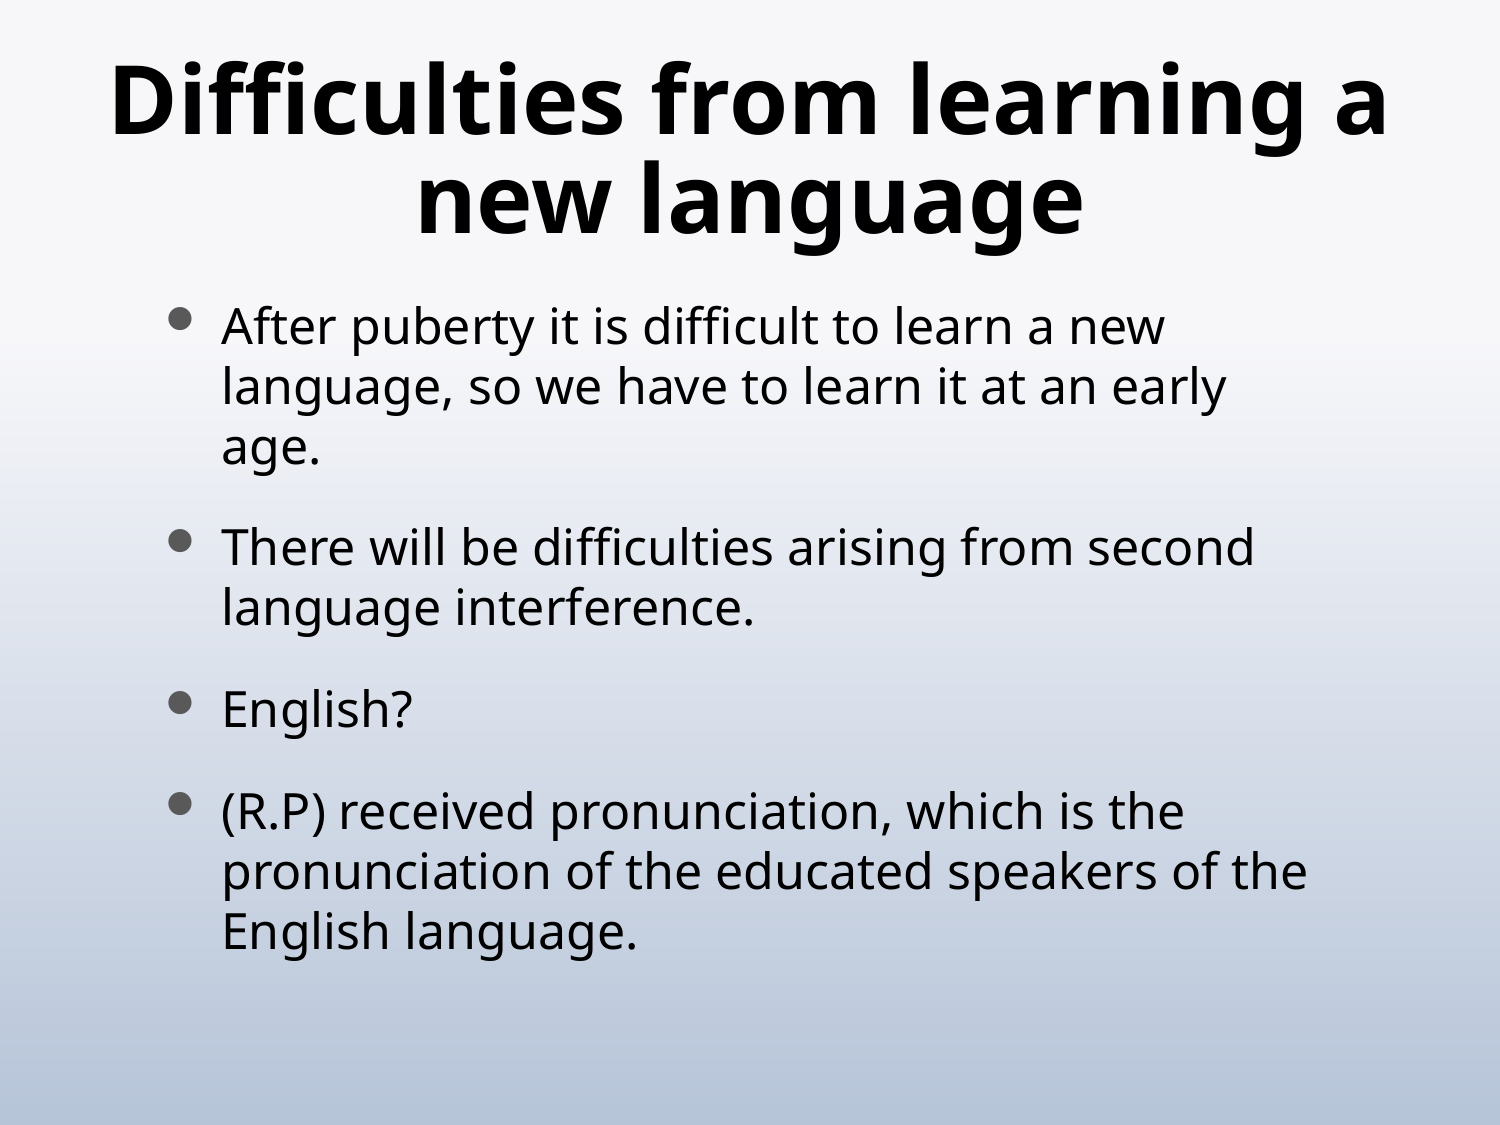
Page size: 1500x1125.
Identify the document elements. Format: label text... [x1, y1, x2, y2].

title Difficulties from learning a new language [75, 45, 1425, 263]
list After puberty it is difficult to learn a new language, so we have to learn it at an early age. There will be difficulties arising from second language interference. English? (R.P) received pronunciation, which is the pronunciation of the educated speakers of the English language. [150, 286, 1350, 993]
